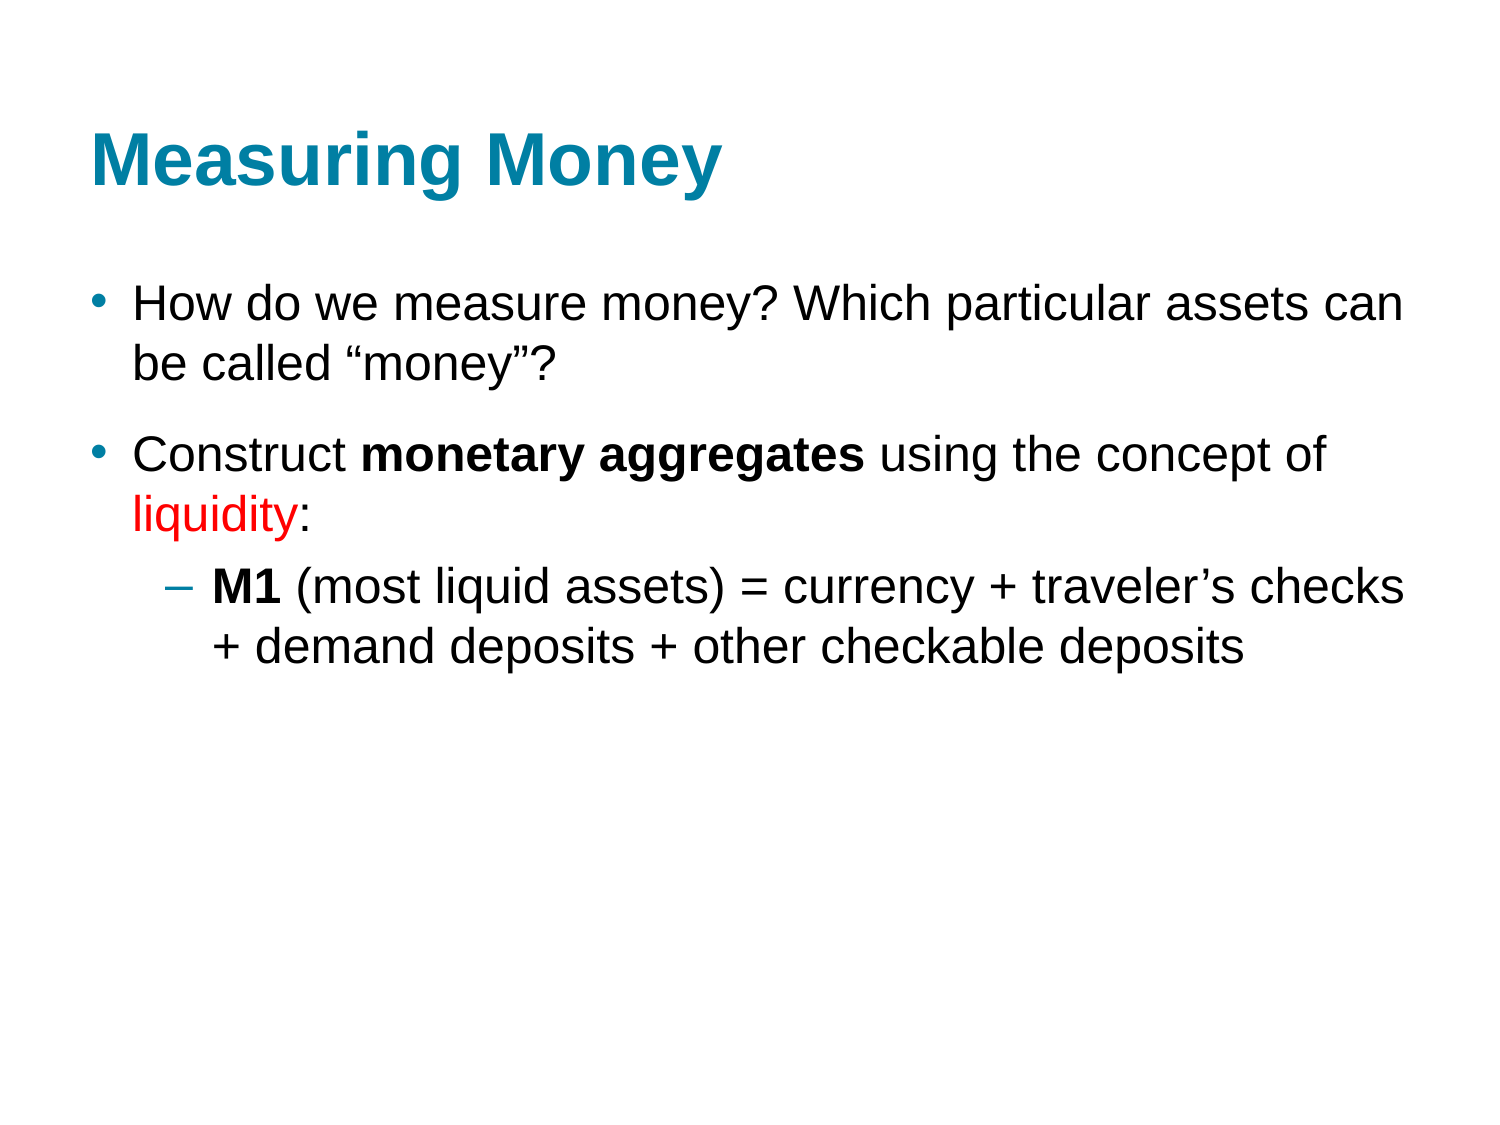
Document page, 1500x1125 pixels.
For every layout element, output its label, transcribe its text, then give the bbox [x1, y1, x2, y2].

list How do we measure money? Which particular assets can be called “money”? Construct monetary aggregates using the concept of liquidity: M1 (most liquid assets) = currency + traveler’s checks + demand deposits + other checkable deposits [75, 255, 1454, 1021]
title Measuring Money [75, 35, 1425, 216]
